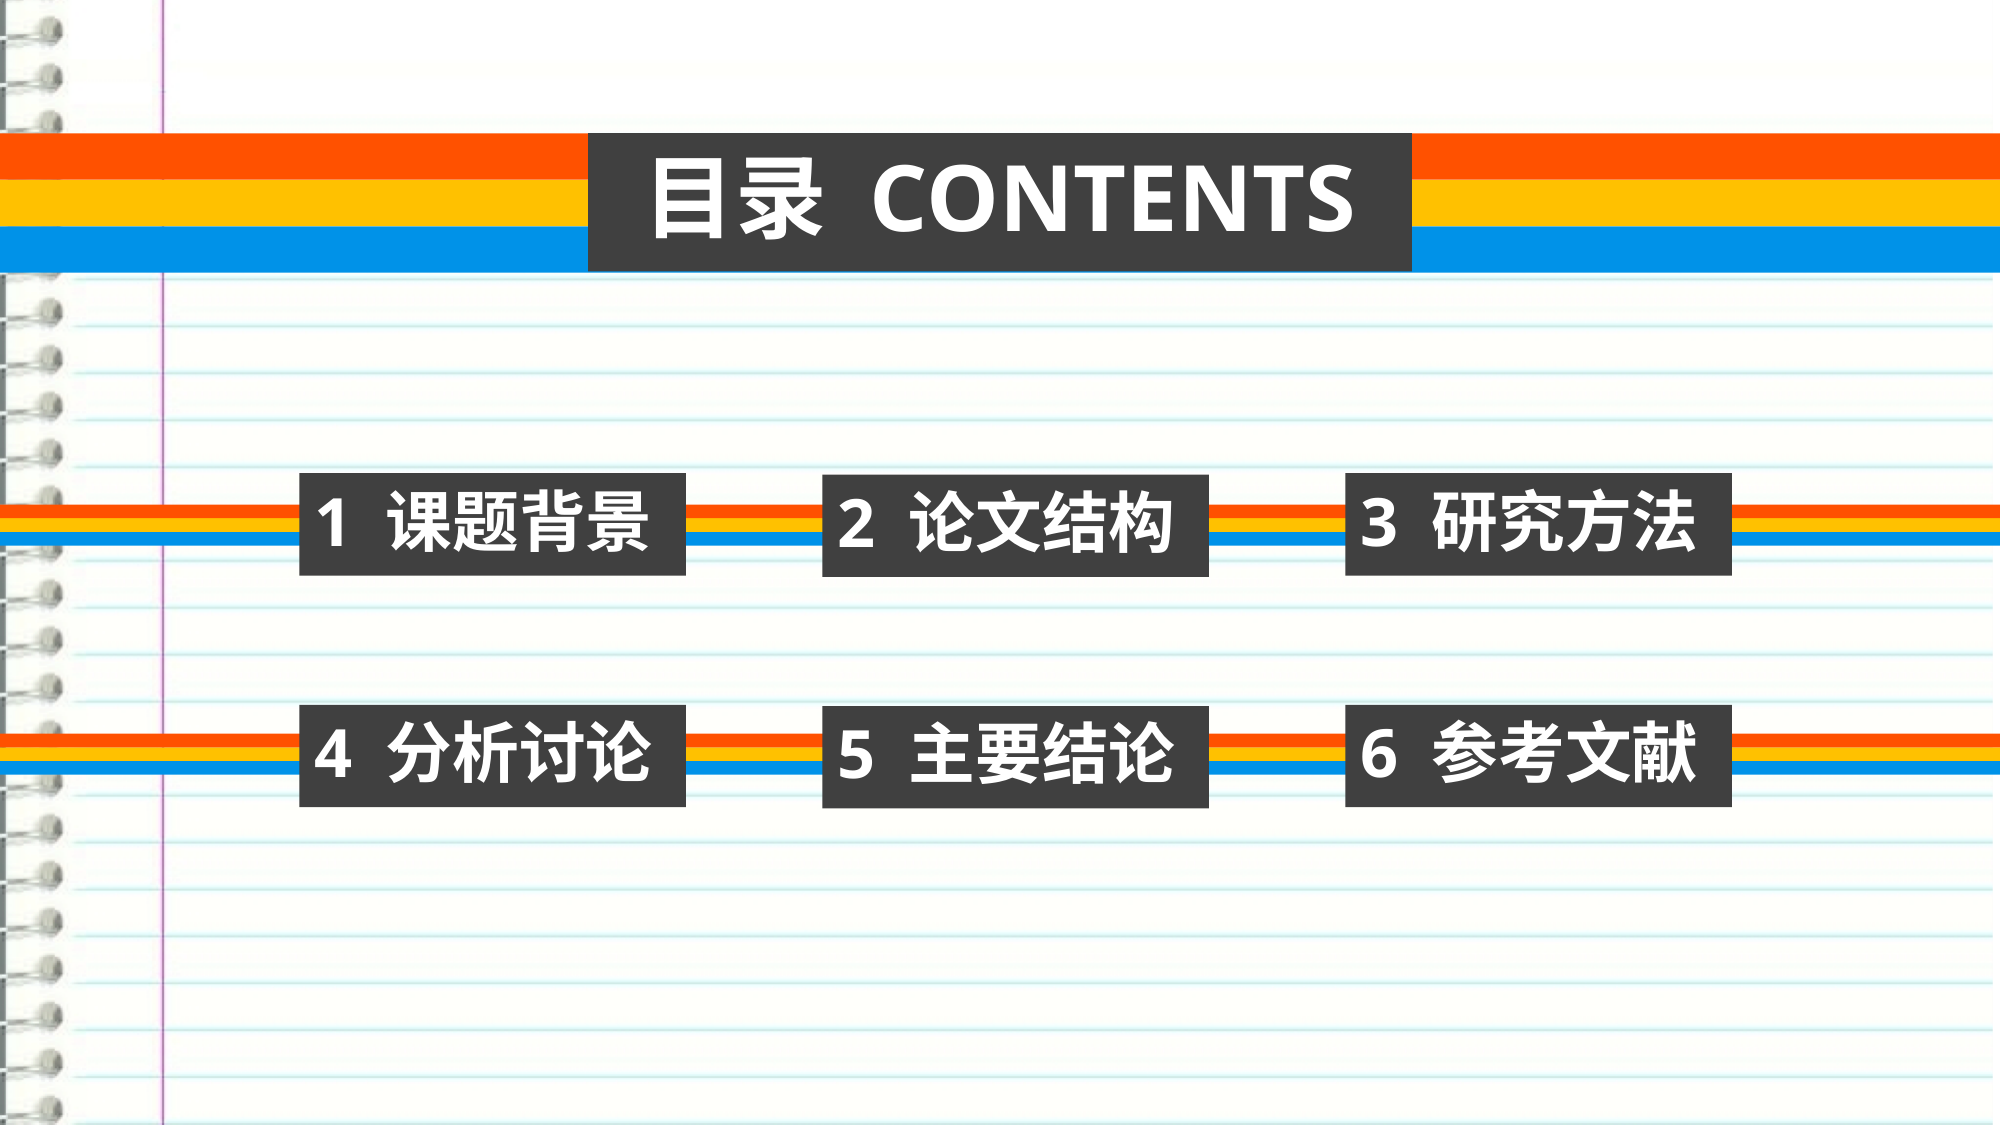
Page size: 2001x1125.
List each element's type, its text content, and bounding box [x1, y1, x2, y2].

list 5 主要结论 [822, 706, 1209, 809]
list 4 分析讨论 [299, 704, 686, 808]
list 3 研究方法 [1345, 473, 1732, 576]
list 2 论文结构 [822, 474, 1209, 577]
picture [0, 0, 2001, 1125]
list 目录 CONTENTS [588, 133, 1412, 272]
list 1 课题背景 [299, 473, 686, 576]
list 6 参考文献 [1345, 704, 1732, 808]
